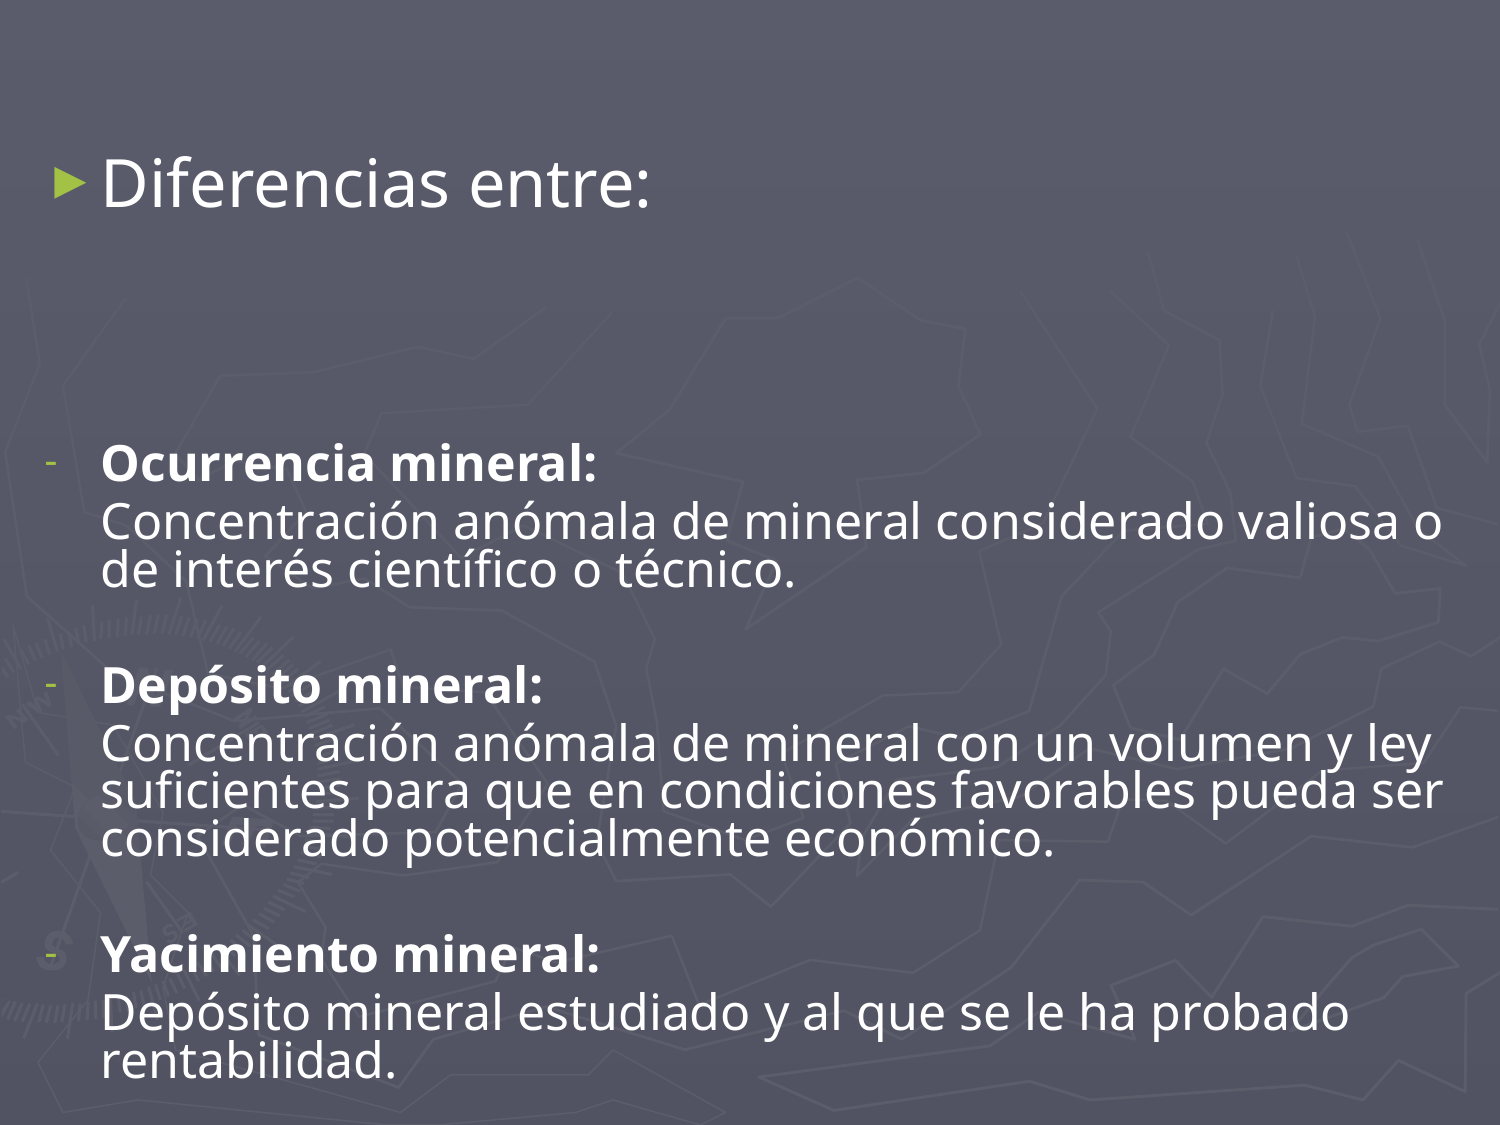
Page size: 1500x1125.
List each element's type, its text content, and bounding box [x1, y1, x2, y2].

list Diferencias entre: Ocurrencia mineral: Concentración anómala de mineral considerado valiosa o de interés científico o técnico. Depósito mineral: Concentración anómala de mineral con un volumen y ley suficientes para que en condiciones favorables pueda ser considerado potencialmente económico. Yacimiento mineral: Depósito mineral estudiado y al que se le ha probado rentabilidad. [29, 148, 1465, 1114]
